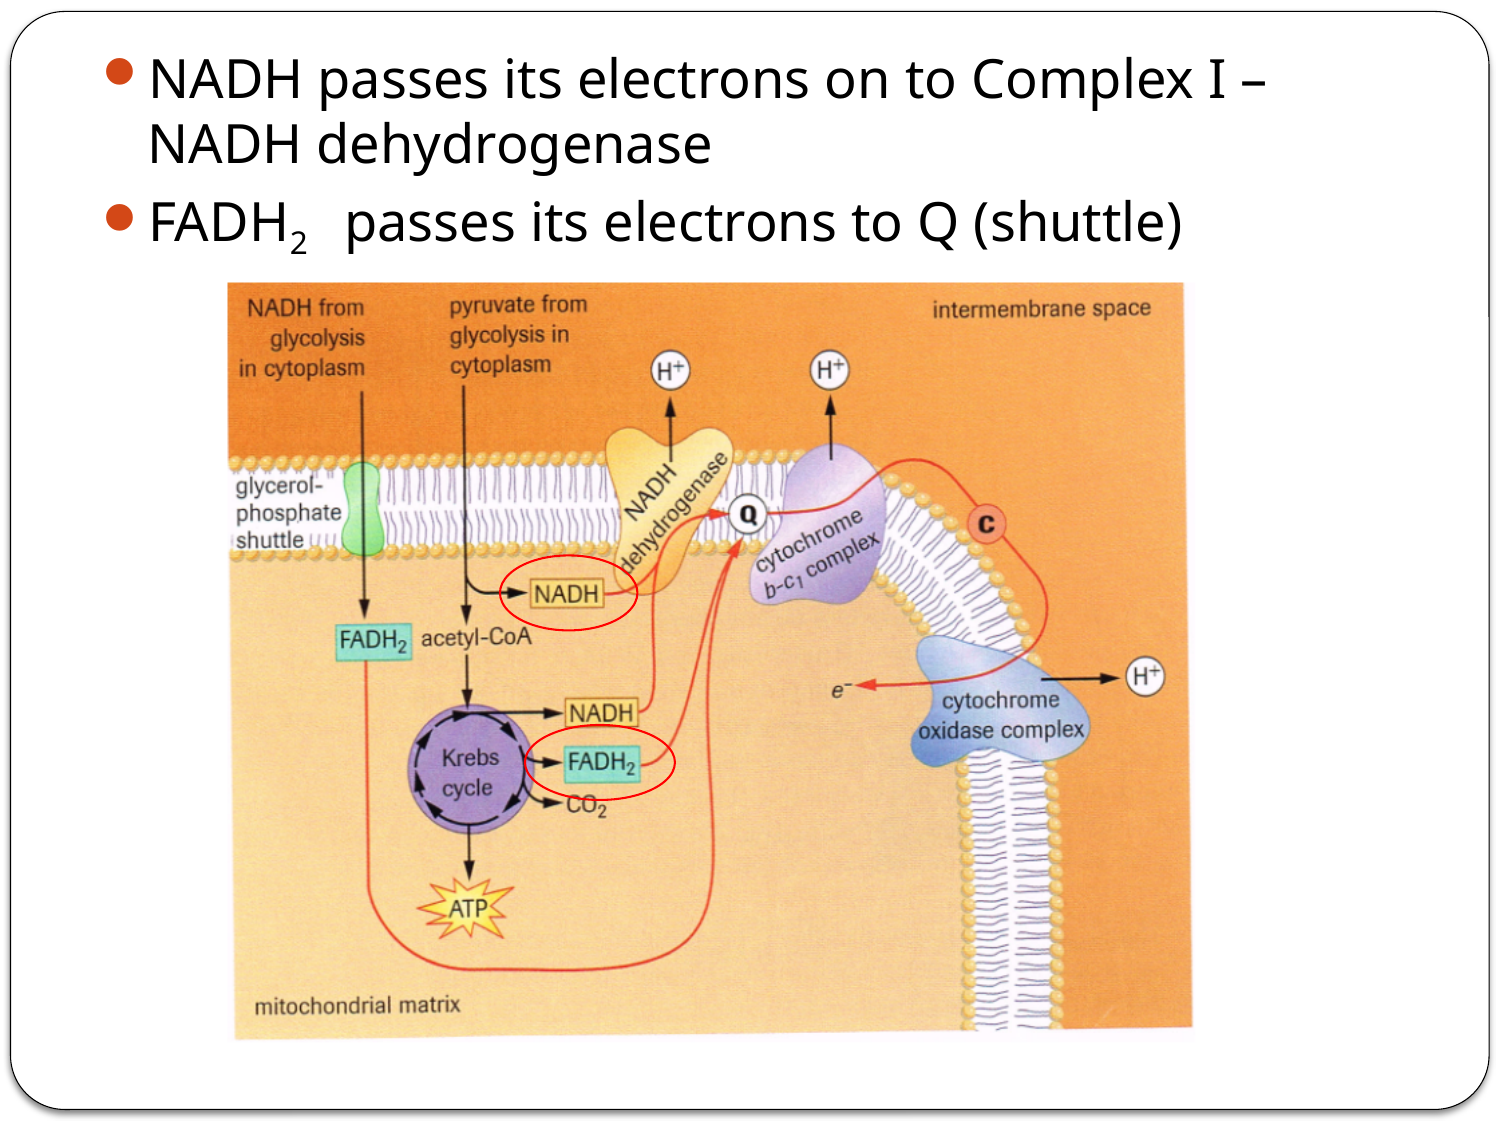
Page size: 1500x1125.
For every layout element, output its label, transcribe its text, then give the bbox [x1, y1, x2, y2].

list NADH passes its electrons on to Complex I – NADH dehydrogenase FADH2 passes its electrons to Q (shuttle) [87, 37, 1438, 1038]
picture [224, 280, 1198, 1045]
